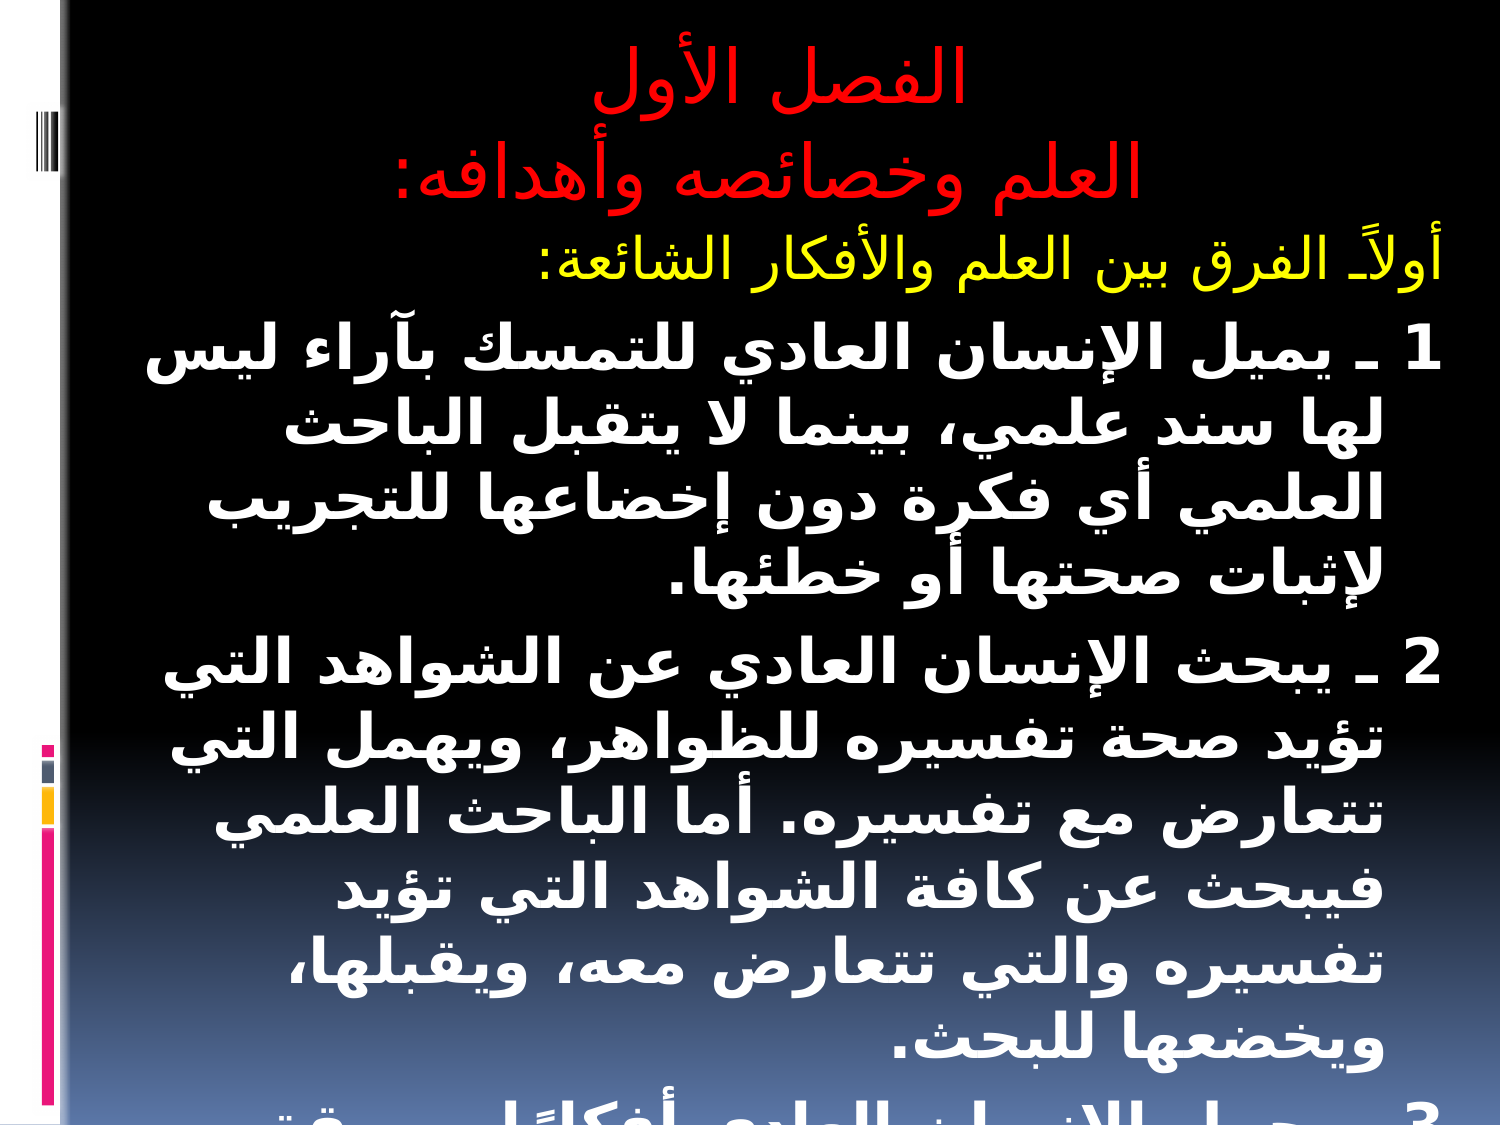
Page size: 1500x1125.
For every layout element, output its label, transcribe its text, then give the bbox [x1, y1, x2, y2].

list الفصل الأول العلم وخصائصه وأهدافه: أولاًـ الفرق بين العلم والأفكار الشائعة: 1 ـ يميل الإنسان العادي للتمسك بآراء ليس لها سند علمي، بينما لا يتقبل الباحث العلمي أي فكرة دون إخضاعها للتجريب لإثبات صحتها أو خطئها. 2 ـ يبحث الإنسان العادي عن الشواهد التي تؤيد صحة تفسيره للظواهر، ويهمل التي تتعارض مع تفسيره. أما الباحث العلمي فيبحث عن كافة الشواهد التي تؤيد تفسيره والتي تتعارض معه، ويقبلها، ويخضعها للبحث. 3 ـ يحمل الإنسان العادي أفكارًا مسبقة ويحاول إثباتها بشتى الطرق، حتى لو وجد دلائل ضعيفة على صحتها. أما الباحث العلمي فإنه يتجرد من أفكاره المسبقة، ويبحث وموضوعية. [76, 30, 1471, 1094]
